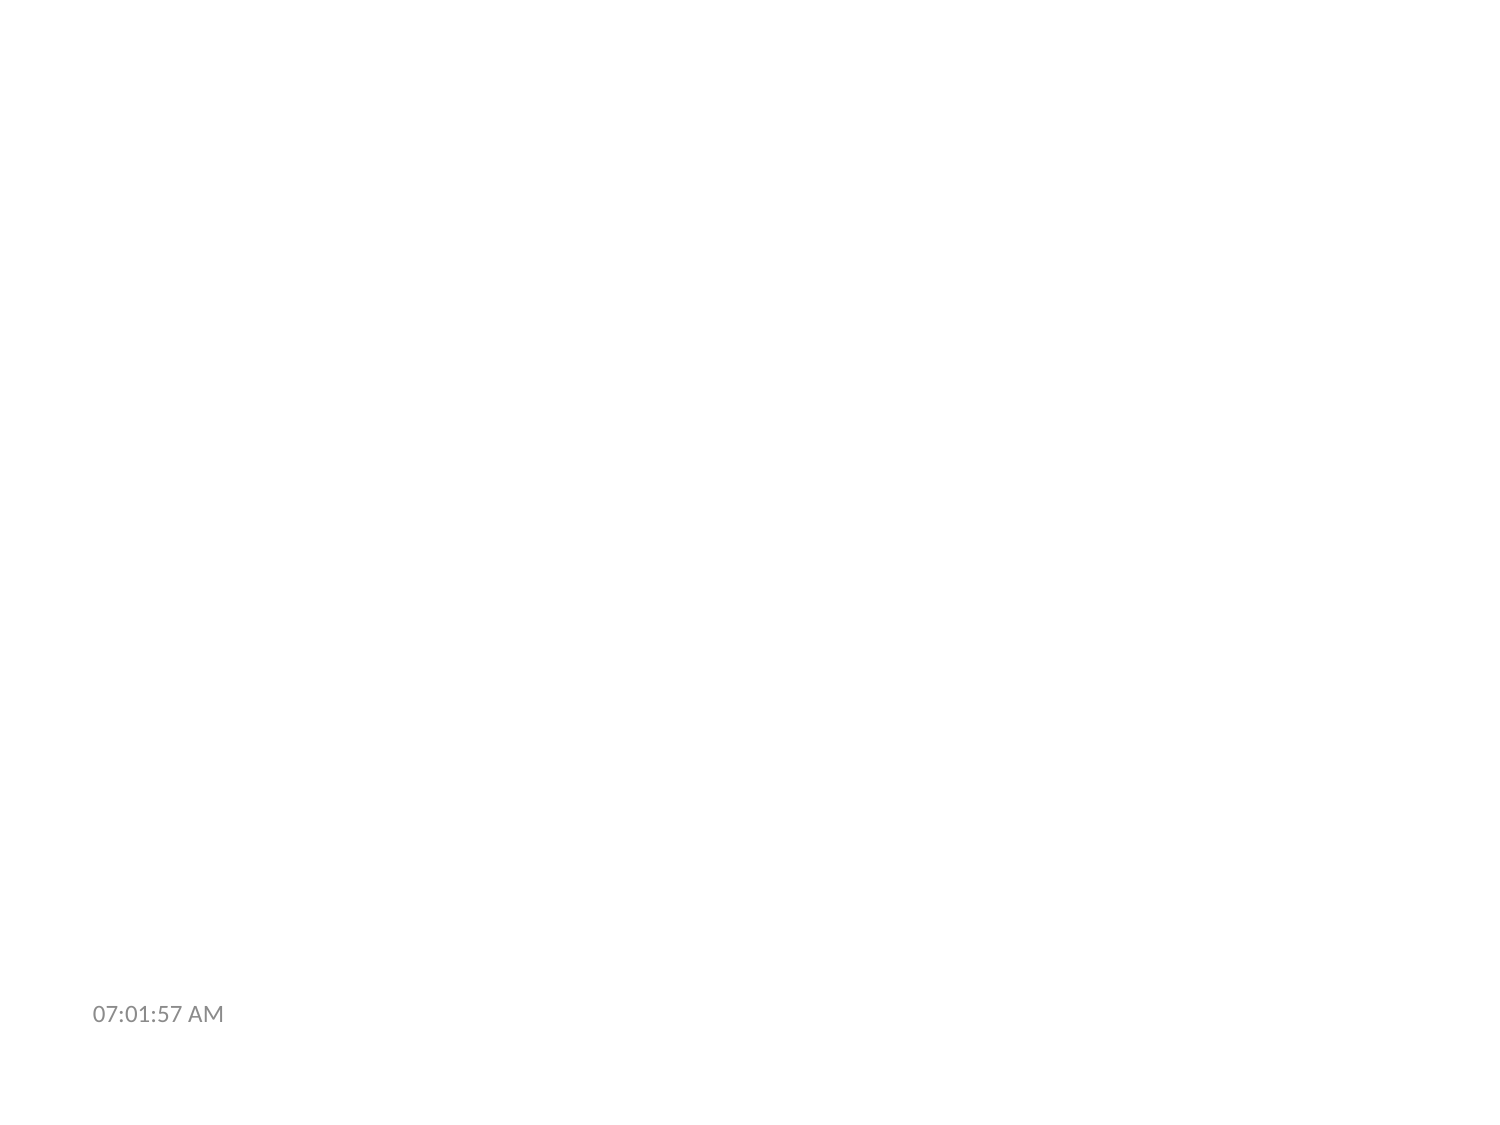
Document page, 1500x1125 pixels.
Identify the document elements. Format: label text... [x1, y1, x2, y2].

text_box 3:35:09 PM [77, 982, 428, 1043]
